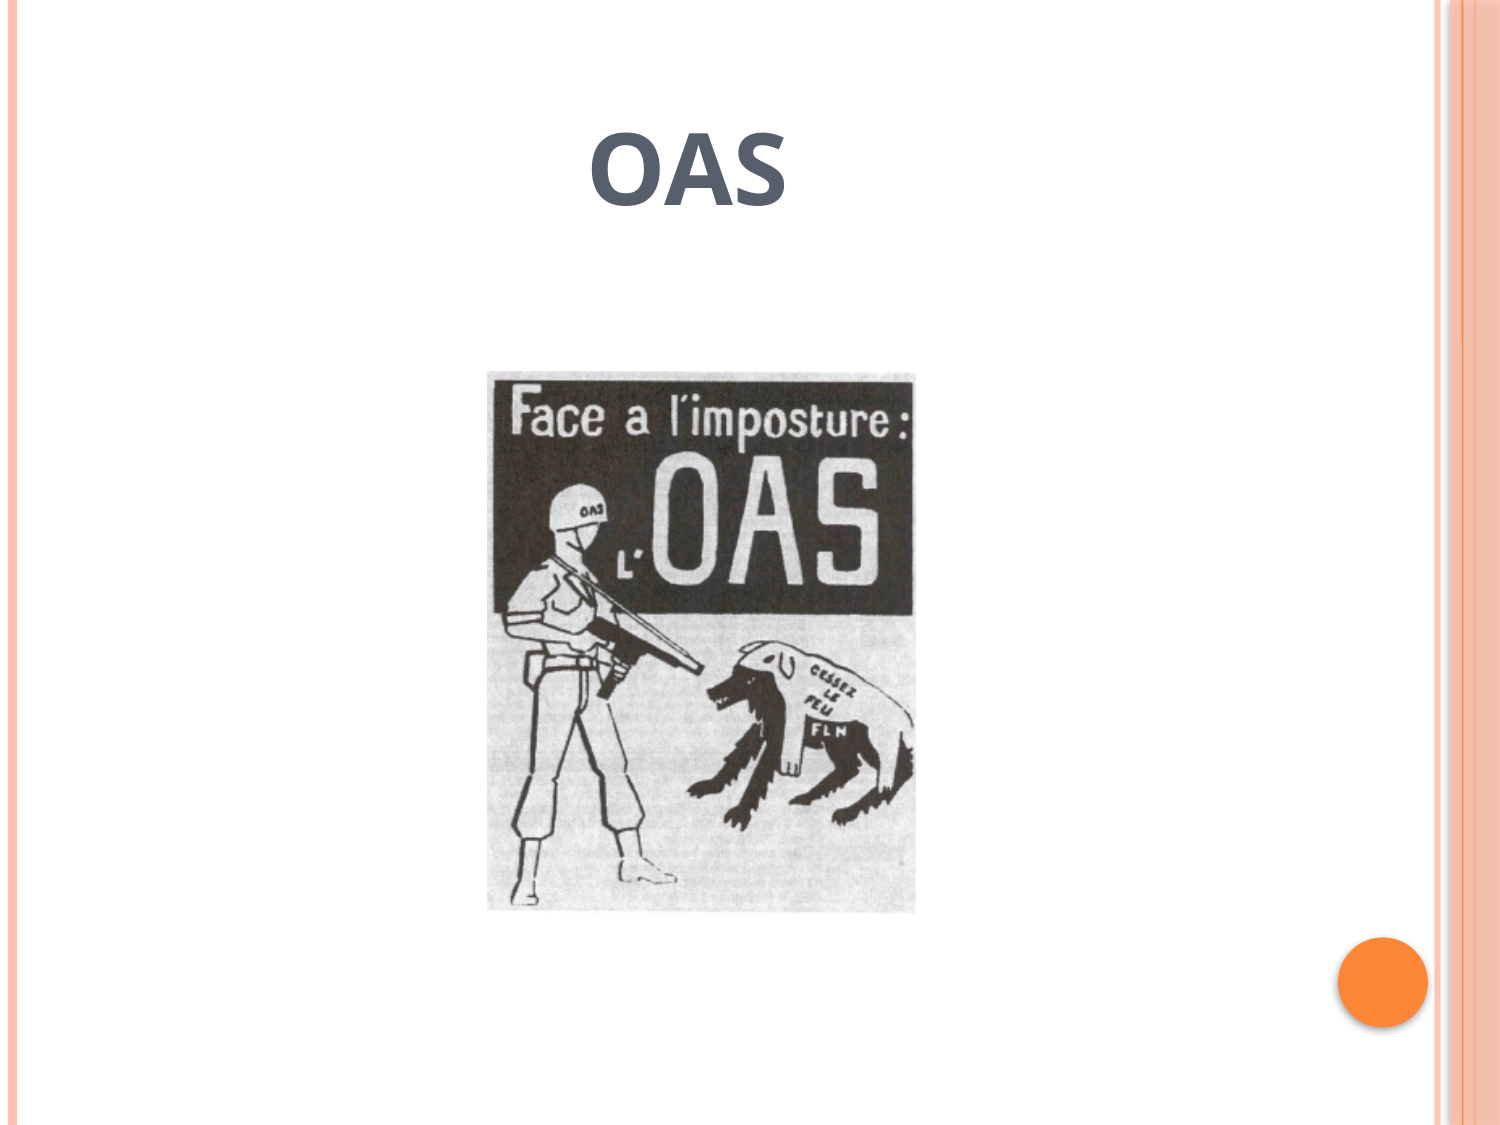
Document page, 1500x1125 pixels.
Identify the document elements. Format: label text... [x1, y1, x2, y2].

title OAS [75, 45, 1300, 233]
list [487, 371, 916, 918]
